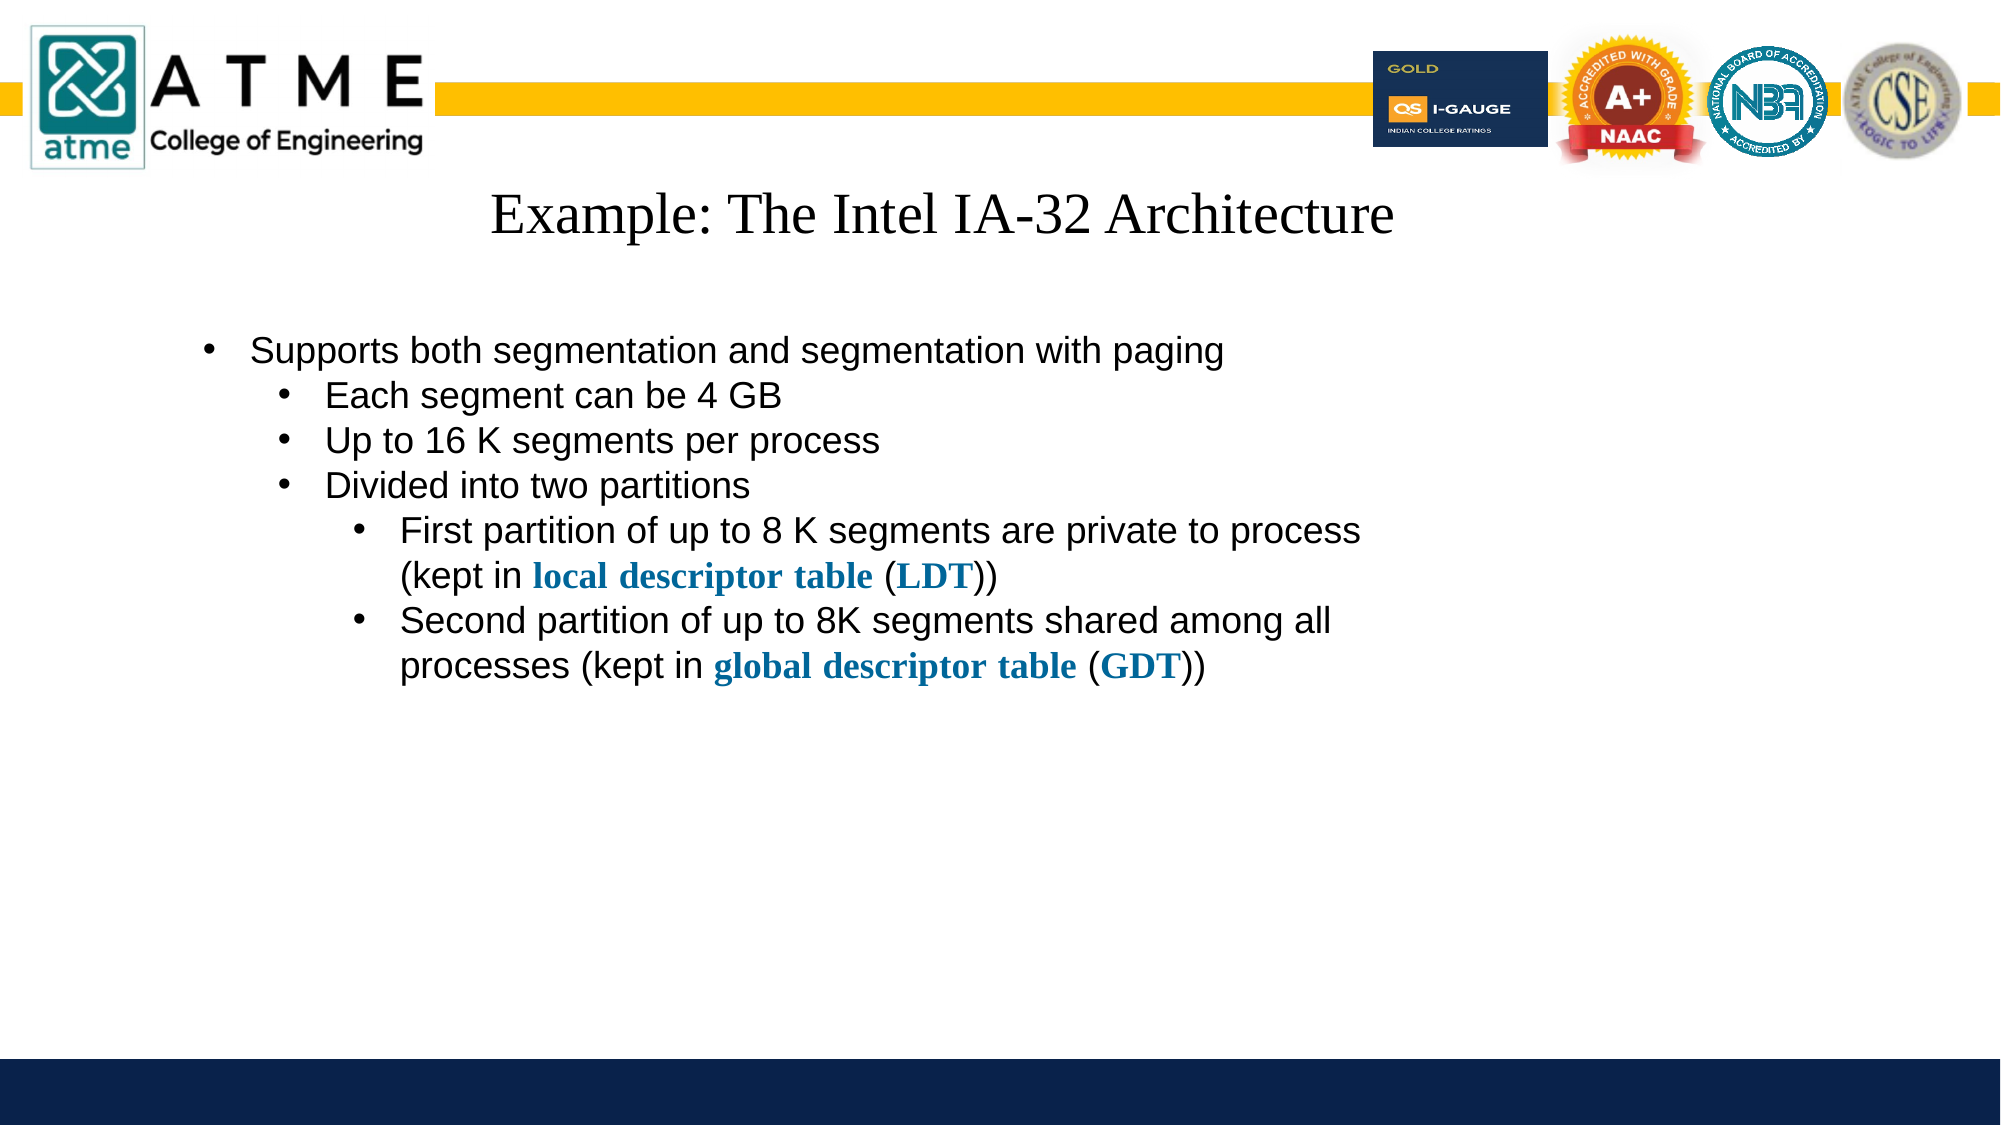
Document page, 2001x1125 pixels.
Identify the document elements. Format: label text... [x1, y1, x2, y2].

picture [1373, 20, 1828, 167]
picture [0, 1059, 2001, 1125]
list Supports both segmentation and segmentation with paging Each segment can be 4 GB Up to 16 K segments per process Divided into two partitions First partition of up to 8 K segments are private to process (kept in local descriptor table (LDT)) Second partition of up to 8K segments shared among all processes (kept in global descriptor table (GDT)) [188, 318, 1458, 1062]
picture [1840, 26, 1968, 176]
title Example: The Intel IA-32 Architecture [475, 167, 1724, 263]
picture [22, 15, 435, 178]
